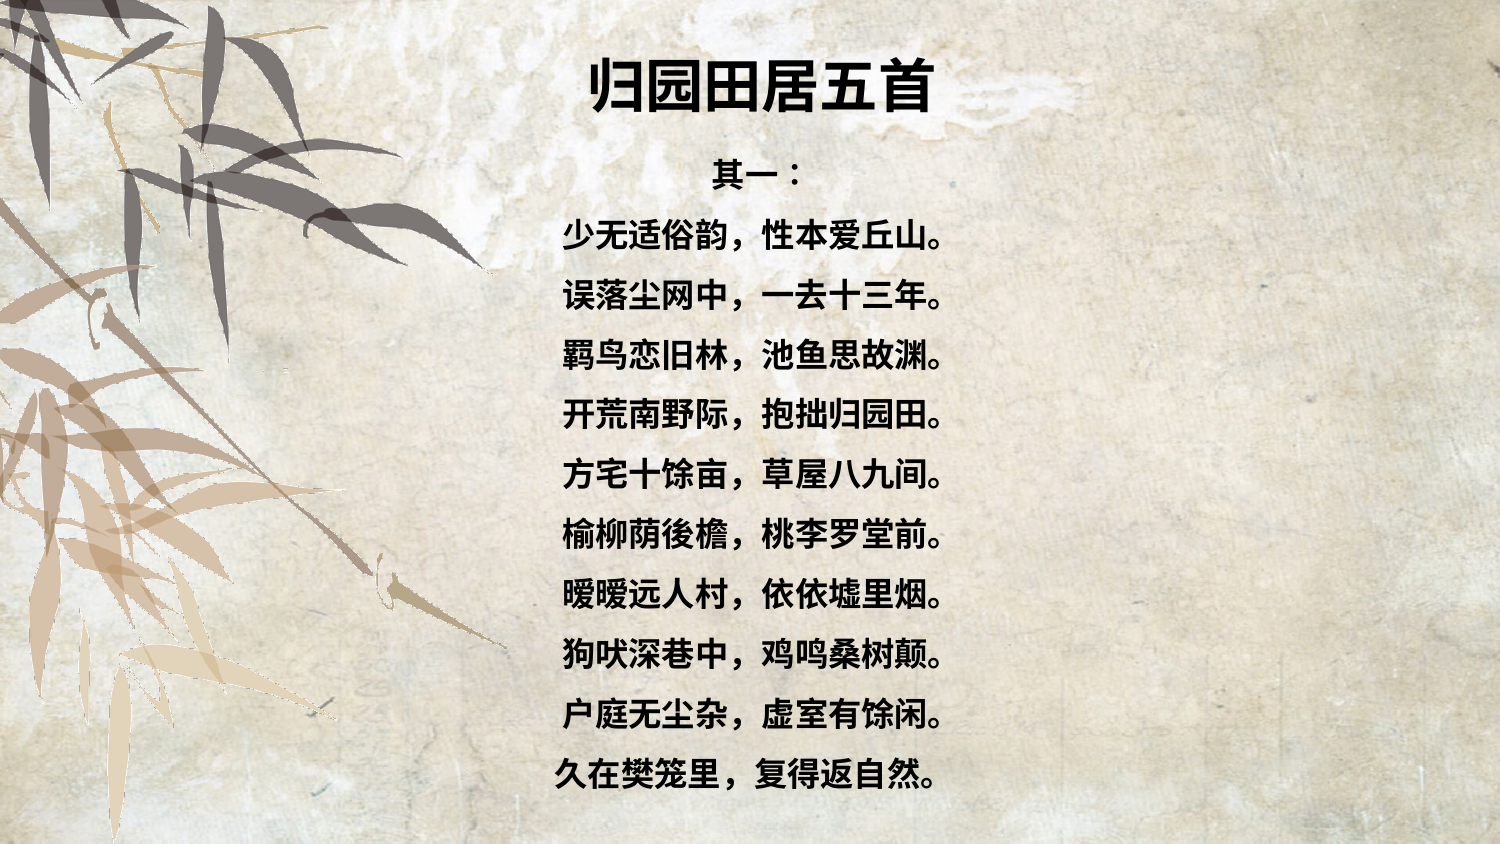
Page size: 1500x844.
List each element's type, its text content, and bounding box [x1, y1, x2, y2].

text_box 归园田居五首 [507, 41, 1037, 127]
picture [0, 0, 1500, 844]
text_box 其一∶ 少无适俗韵，性本爱丘山。 误落尘网中，一去十三年。 羁鸟恋旧林，池鱼思故渊。 开荒南野际，抱拙归园田。 方宅十馀亩，草屋八九间。 榆柳荫後檐，桃李罗堂前。 暧暧远人村，依依墟里烟。 狗吠深巷中，鸡鸣桑树颠。 户庭无尘杂，虚室有馀闲。 久在樊笼里，复得返自然。 [507, 86, 1297, 801]
